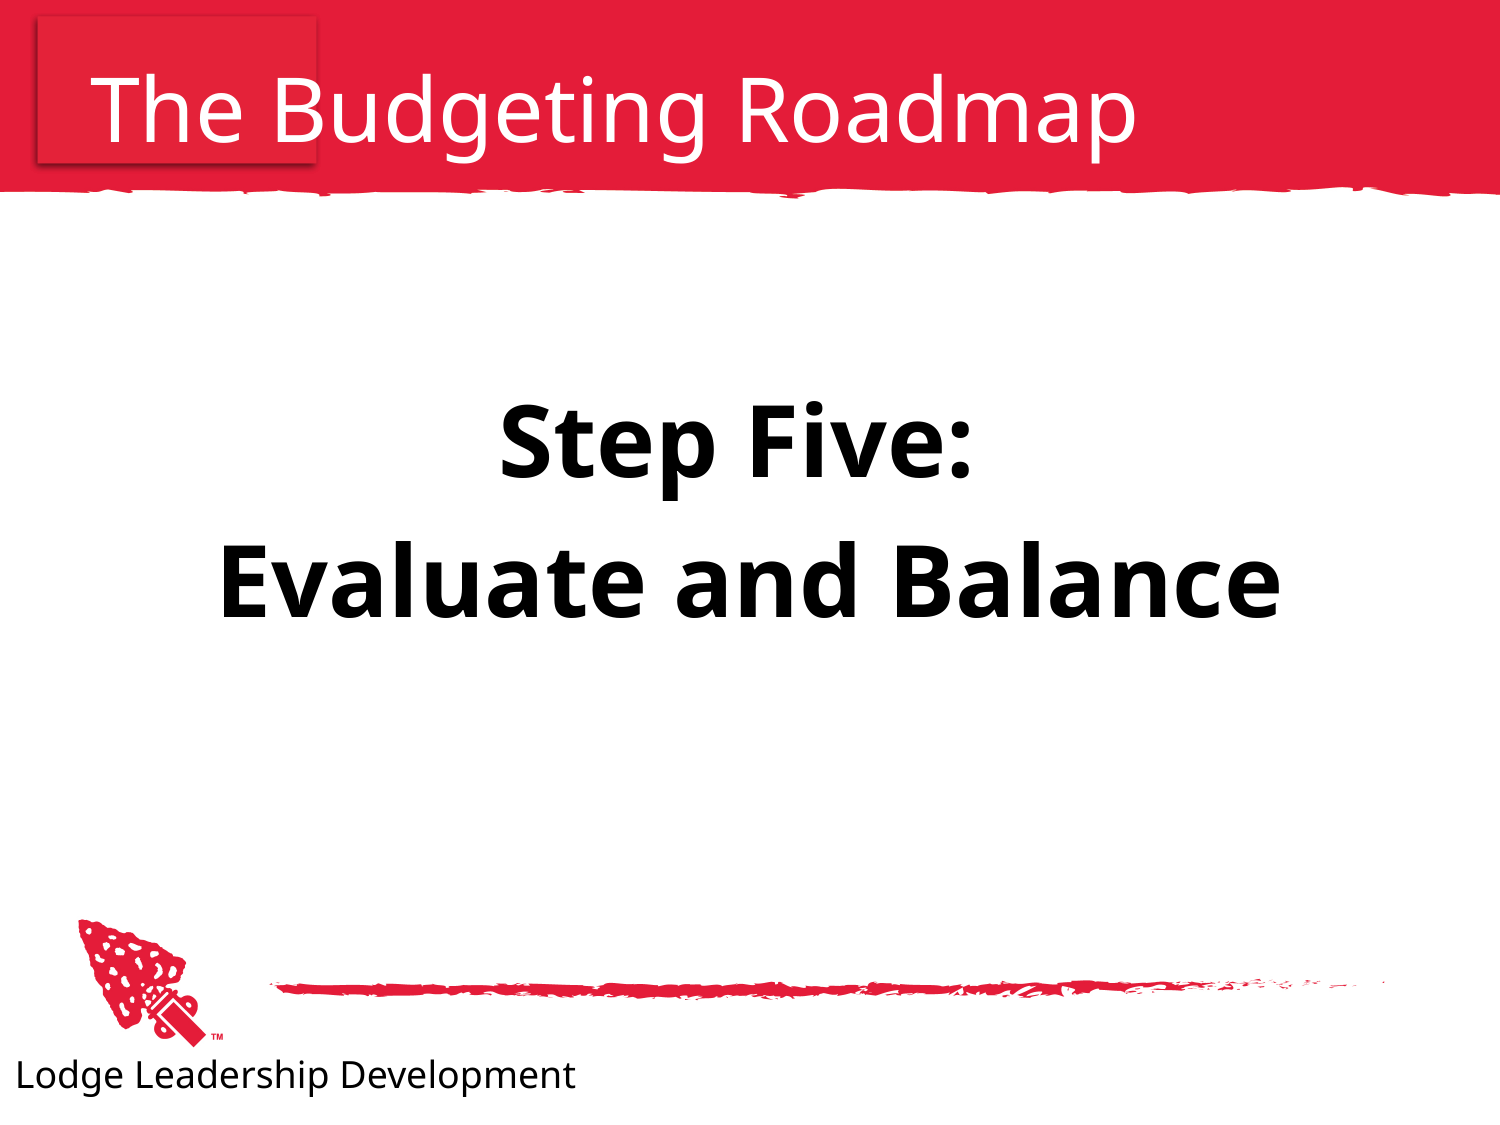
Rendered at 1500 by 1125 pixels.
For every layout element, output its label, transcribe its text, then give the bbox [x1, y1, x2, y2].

title The Budgeting Roadmap [75, 45, 1425, 168]
picture [0, 0, 1500, 1043]
list Step Five: Evaluate and Balance [75, 369, 1425, 725]
text_box Lodge Leadership Development [0, 1043, 1500, 1125]
